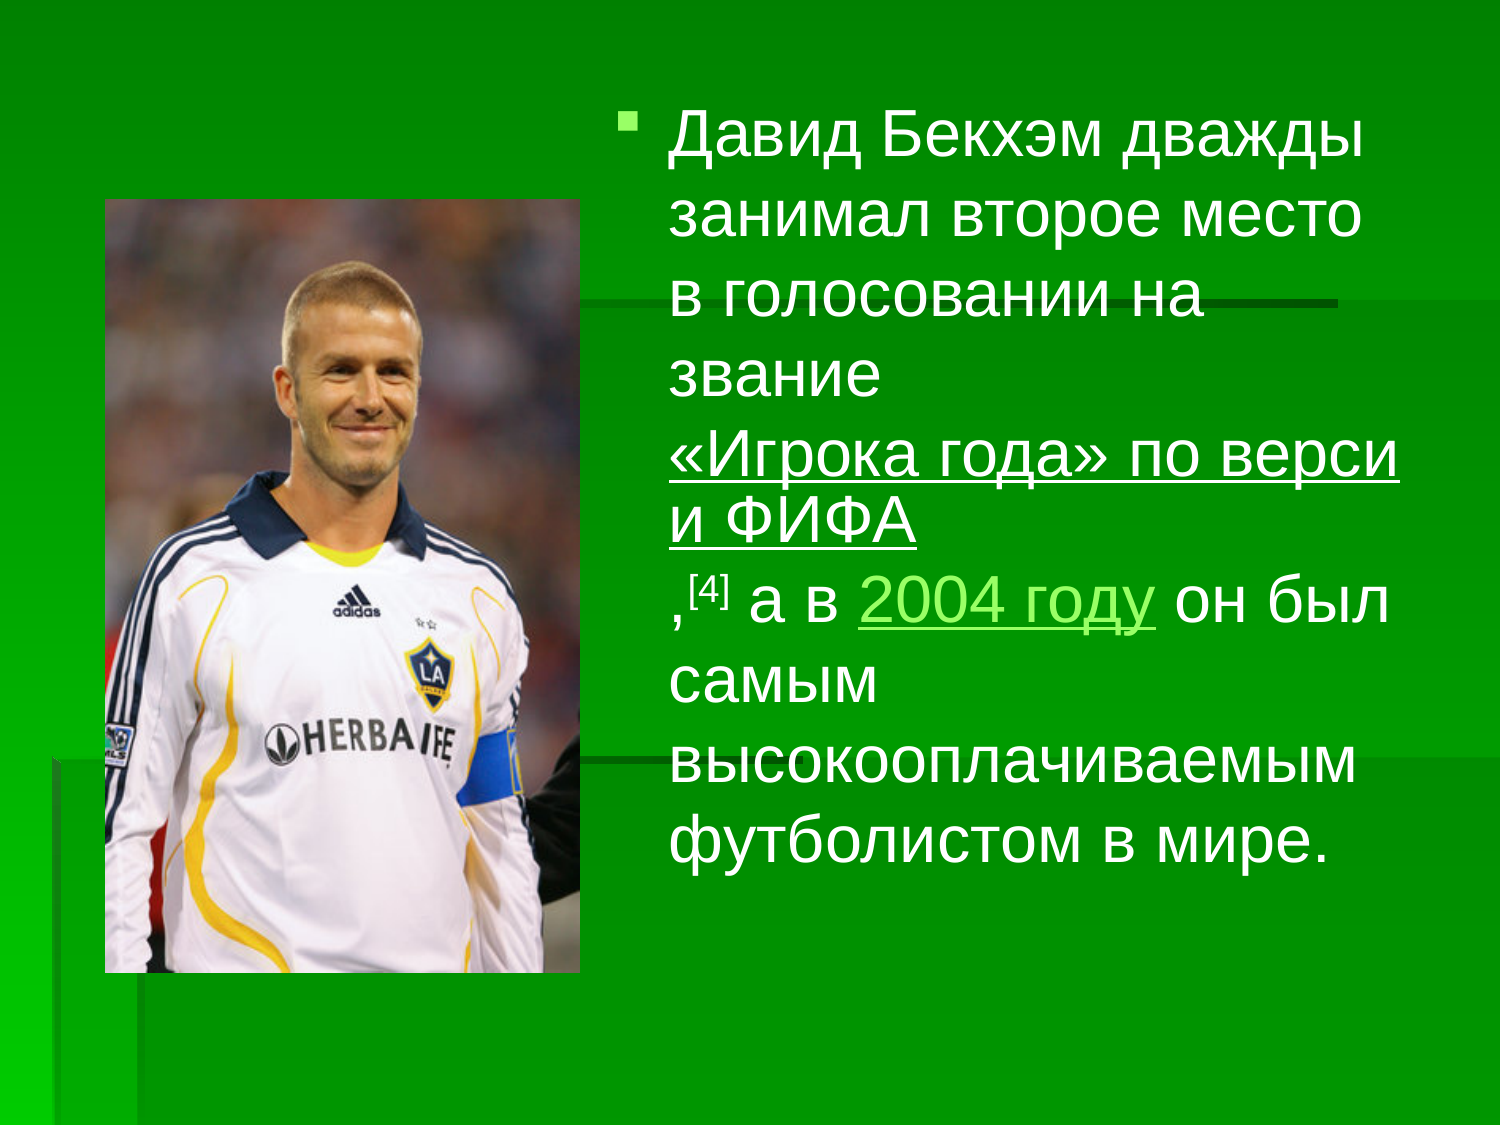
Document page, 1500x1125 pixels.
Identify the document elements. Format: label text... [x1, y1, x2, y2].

picture [105, 198, 580, 973]
list Давид Бекхэм дважды занимал второе место в голосовании на звание «Игрока года» по версии ФИФА,[4] а в 2004 году он был самым высокооплачиваемым футболистом в мире. [597, 81, 1426, 1006]
